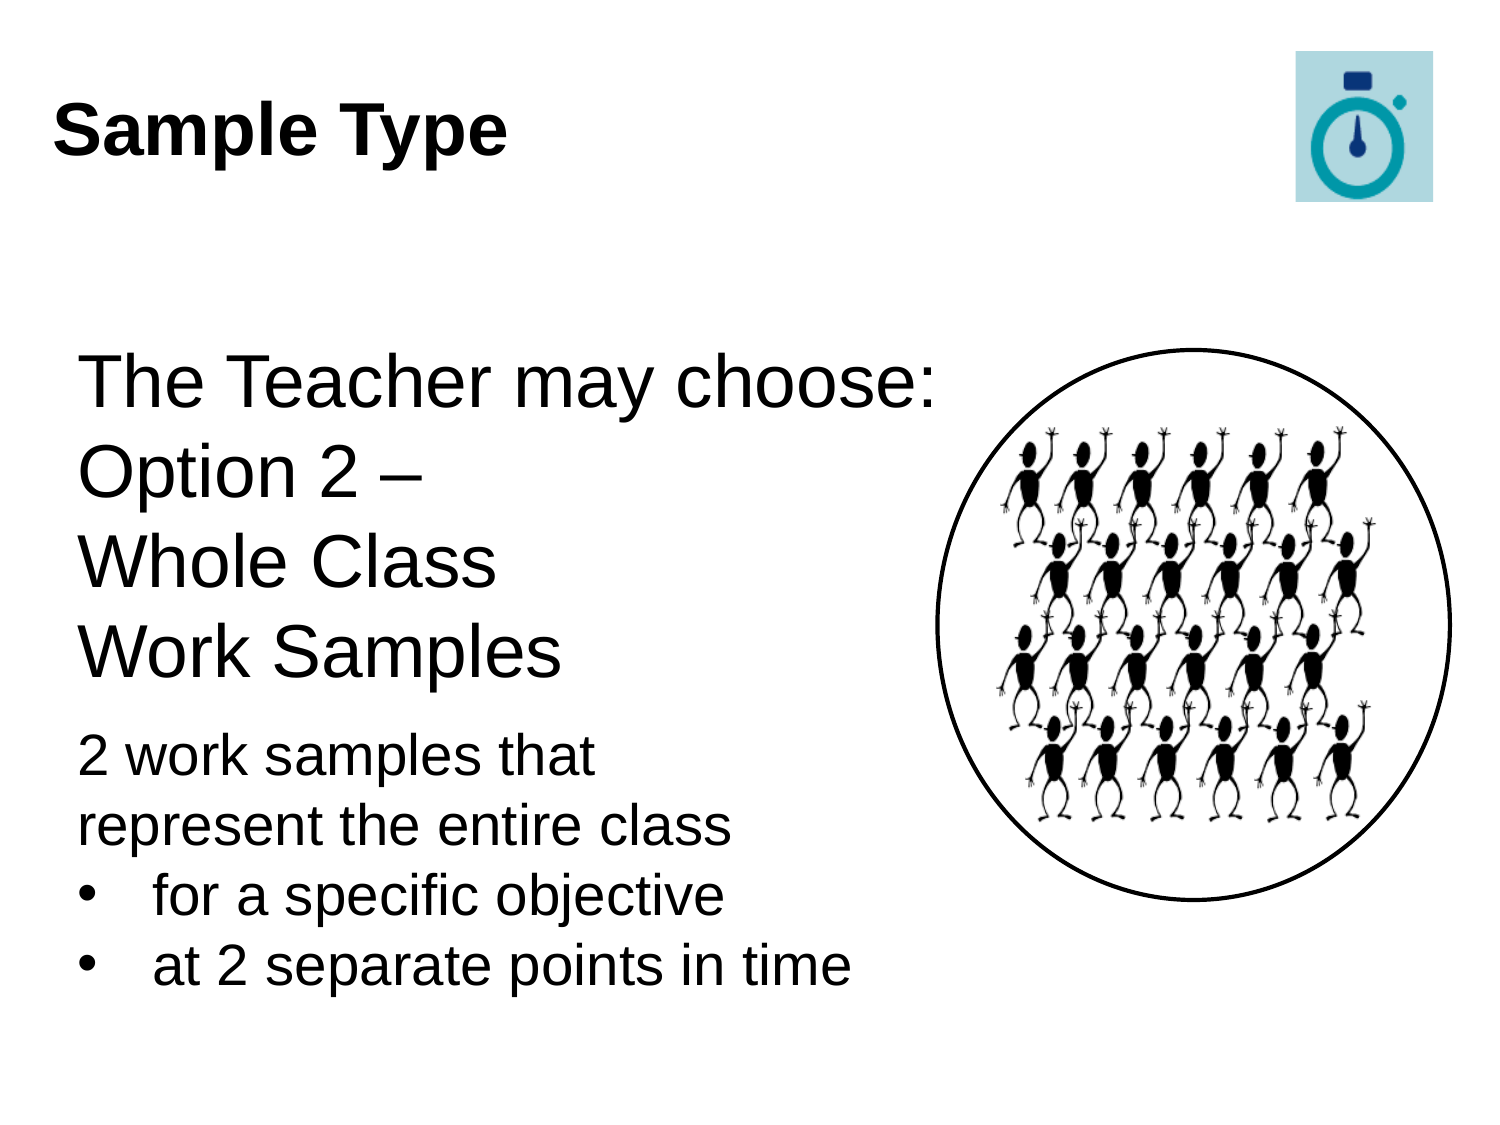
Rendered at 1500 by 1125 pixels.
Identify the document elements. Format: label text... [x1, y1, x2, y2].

picture [1295, 50, 1434, 202]
text_box Sample Type [37, 73, 1290, 178]
text_box The Teacher may choose: Option 2 – Whole Class Work Samples 2 work samples that represent the entire class for a specific objective at 2 separate points in time [62, 324, 984, 1125]
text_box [937, 349, 1451, 901]
text_box [19, 214, 898, 1091]
